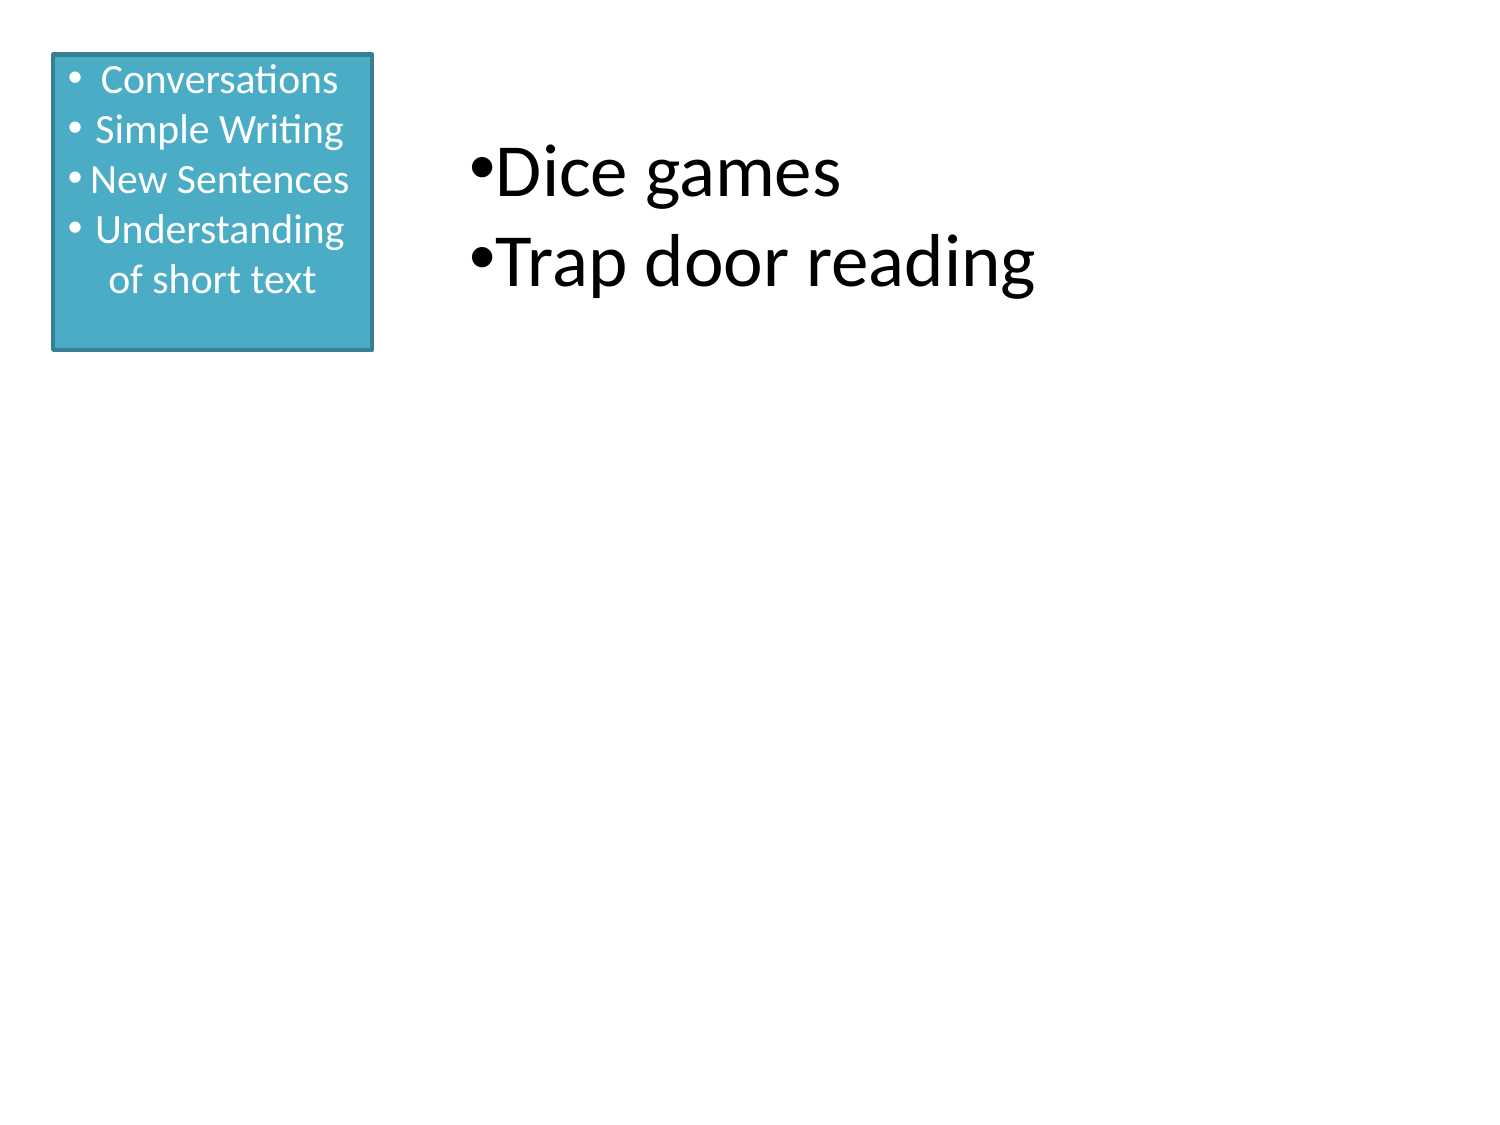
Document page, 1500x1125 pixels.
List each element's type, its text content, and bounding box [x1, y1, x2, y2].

text_box Dice games Trap door reading [454, 113, 1052, 579]
text_box Conversations Simple Writing New Sentences Understanding of short text [51, 52, 374, 352]
